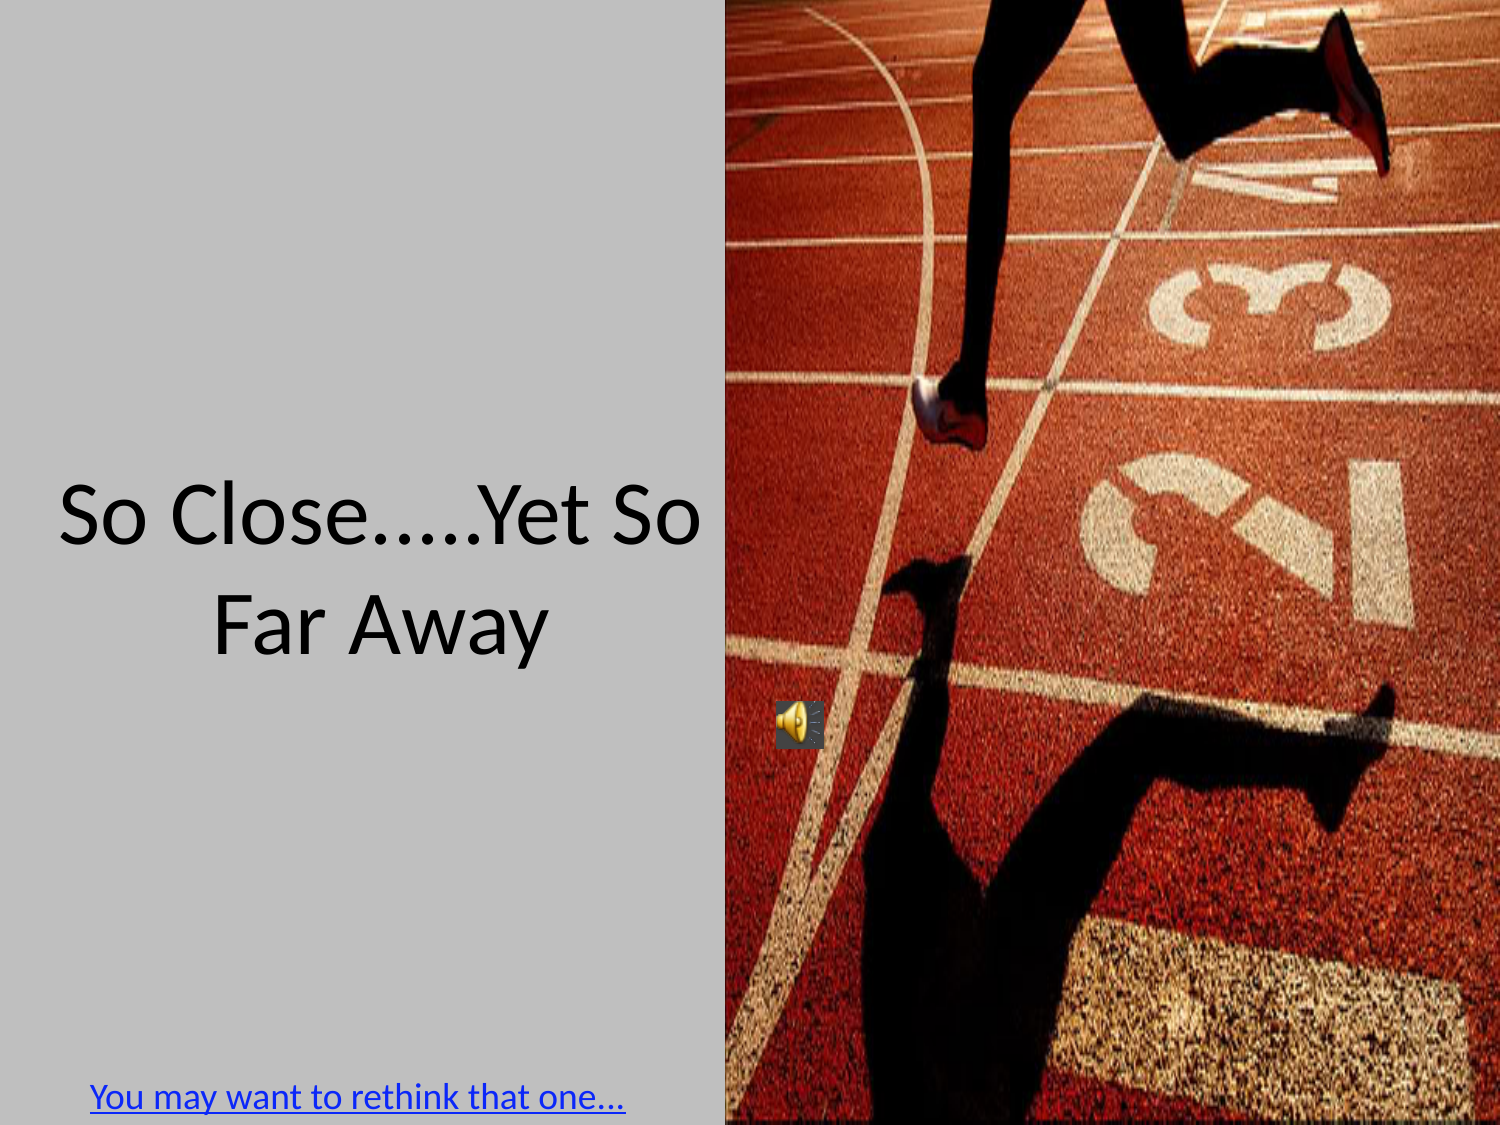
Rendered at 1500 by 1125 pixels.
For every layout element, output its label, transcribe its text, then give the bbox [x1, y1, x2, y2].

picture [774, 699, 826, 751]
text_box You may want to rethink that one... [74, 1064, 675, 1125]
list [724, 0, 1500, 1125]
title So Close.....Yet So Far Away [0, 0, 722, 1125]
